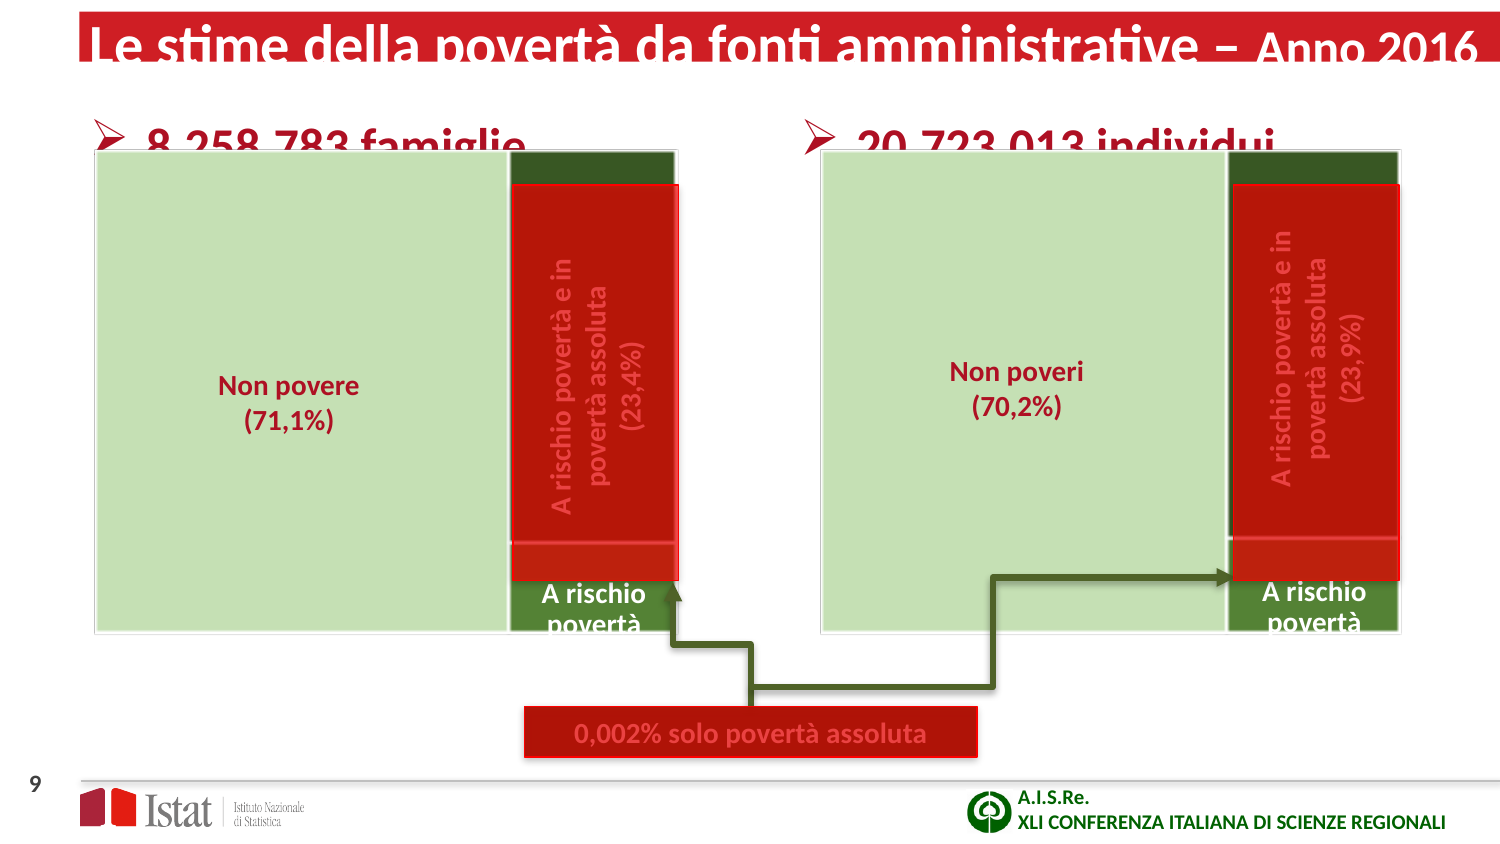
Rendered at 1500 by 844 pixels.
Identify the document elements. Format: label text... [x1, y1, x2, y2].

picture [84, 139, 691, 174]
picture [810, 139, 1416, 174]
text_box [84, 174, 691, 685]
picture [80, 788, 304, 827]
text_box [512, 184, 1400, 758]
slide_number 9 [5, 758, 65, 807]
picture [966, 789, 1013, 835]
list 20.723.013 individui [785, 106, 1488, 754]
title Le stime della povertà da fonti amministrative – Anno 2016 [75, 0, 1500, 71]
list 8.258.783 famiglie [75, 106, 777, 754]
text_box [810, 174, 1416, 685]
